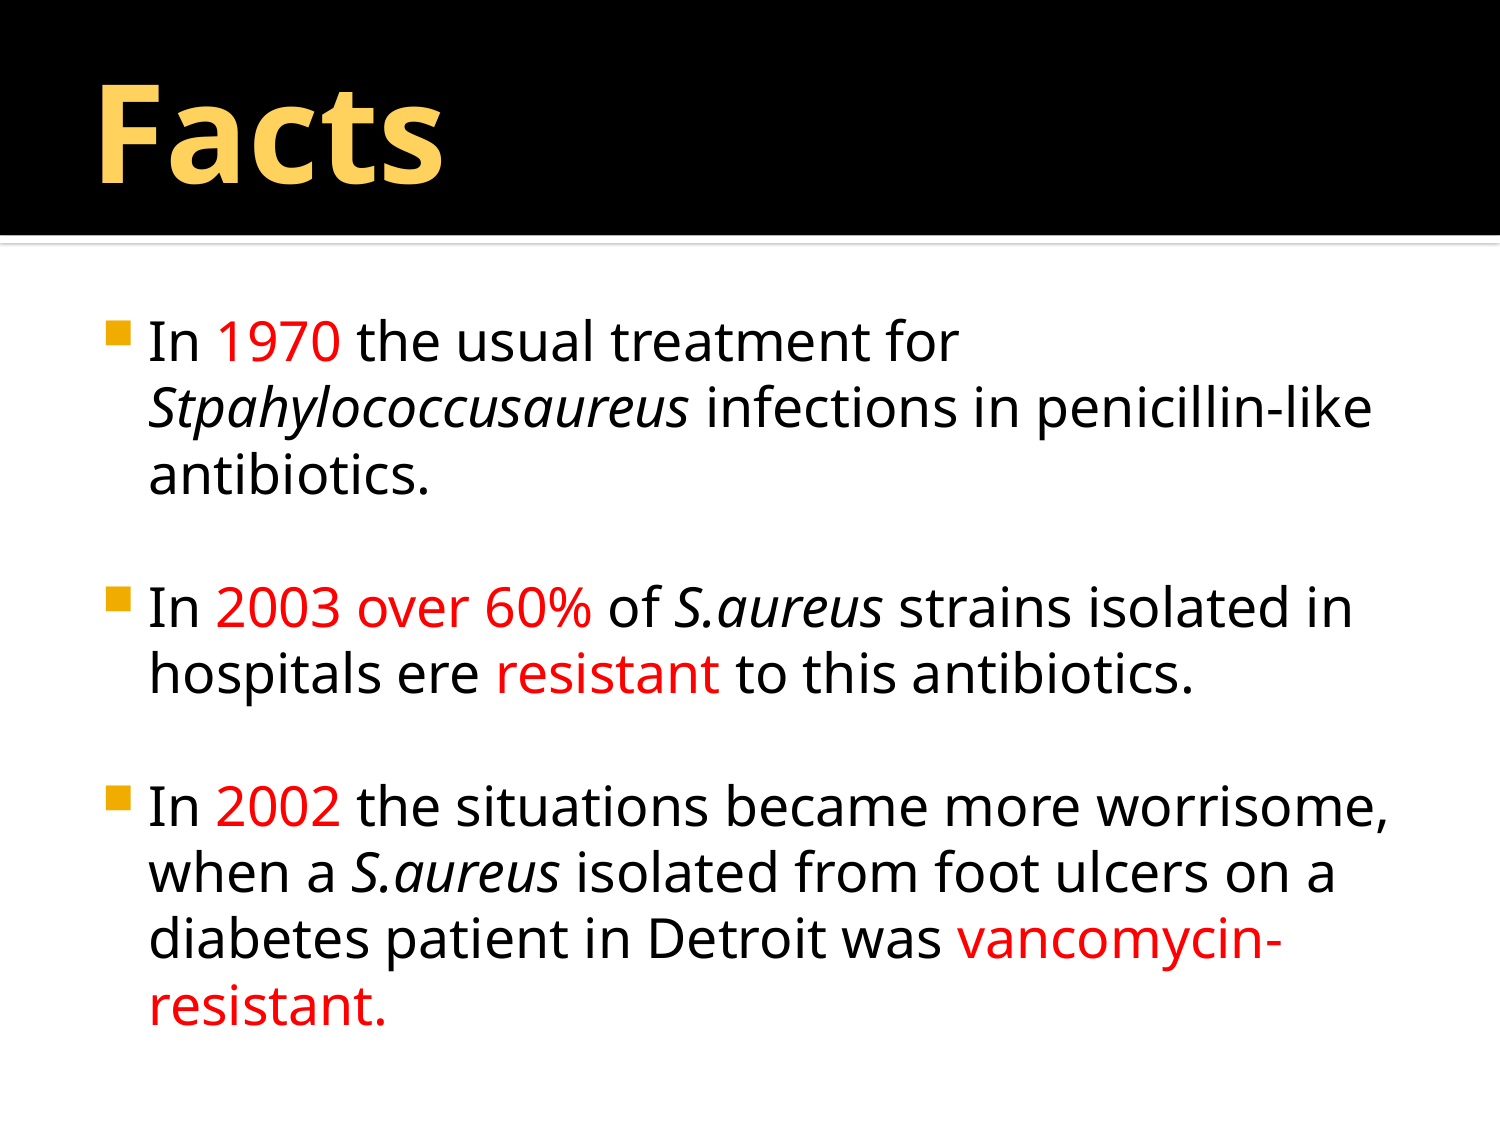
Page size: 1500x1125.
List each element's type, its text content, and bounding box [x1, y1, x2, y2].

title Facts [75, 25, 1425, 231]
list In 1970 the usual treatment for Stpahylococcusaureus infections in penicillin-like antibiotics. In 2003 over 60% of S.aureus strains isolated in hospitals ere resistant to this antibiotics. In 2002 the situations became more worrisome, when a S.aureus isolated from foot ulcers on a diabetes patient in Detroit was vancomycin-resistant. [75, 291, 1425, 1050]
